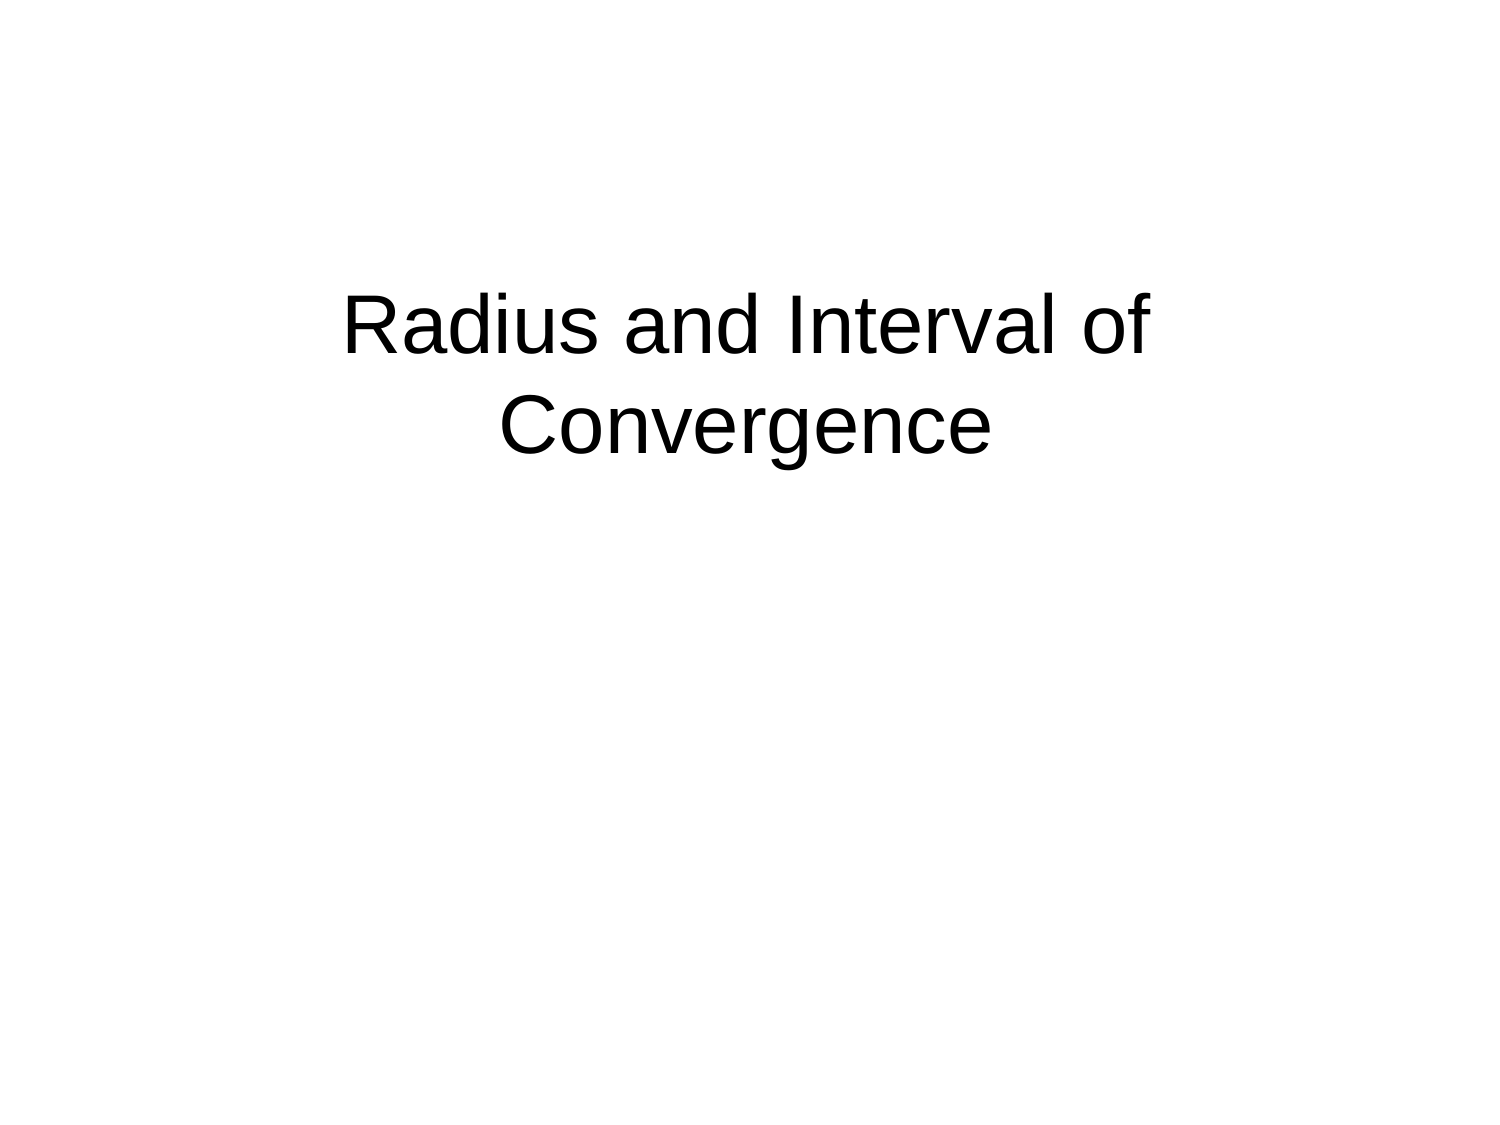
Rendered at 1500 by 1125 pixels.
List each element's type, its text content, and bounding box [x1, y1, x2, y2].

text_box Radius and Interval of Convergence [71, 262, 1421, 713]
